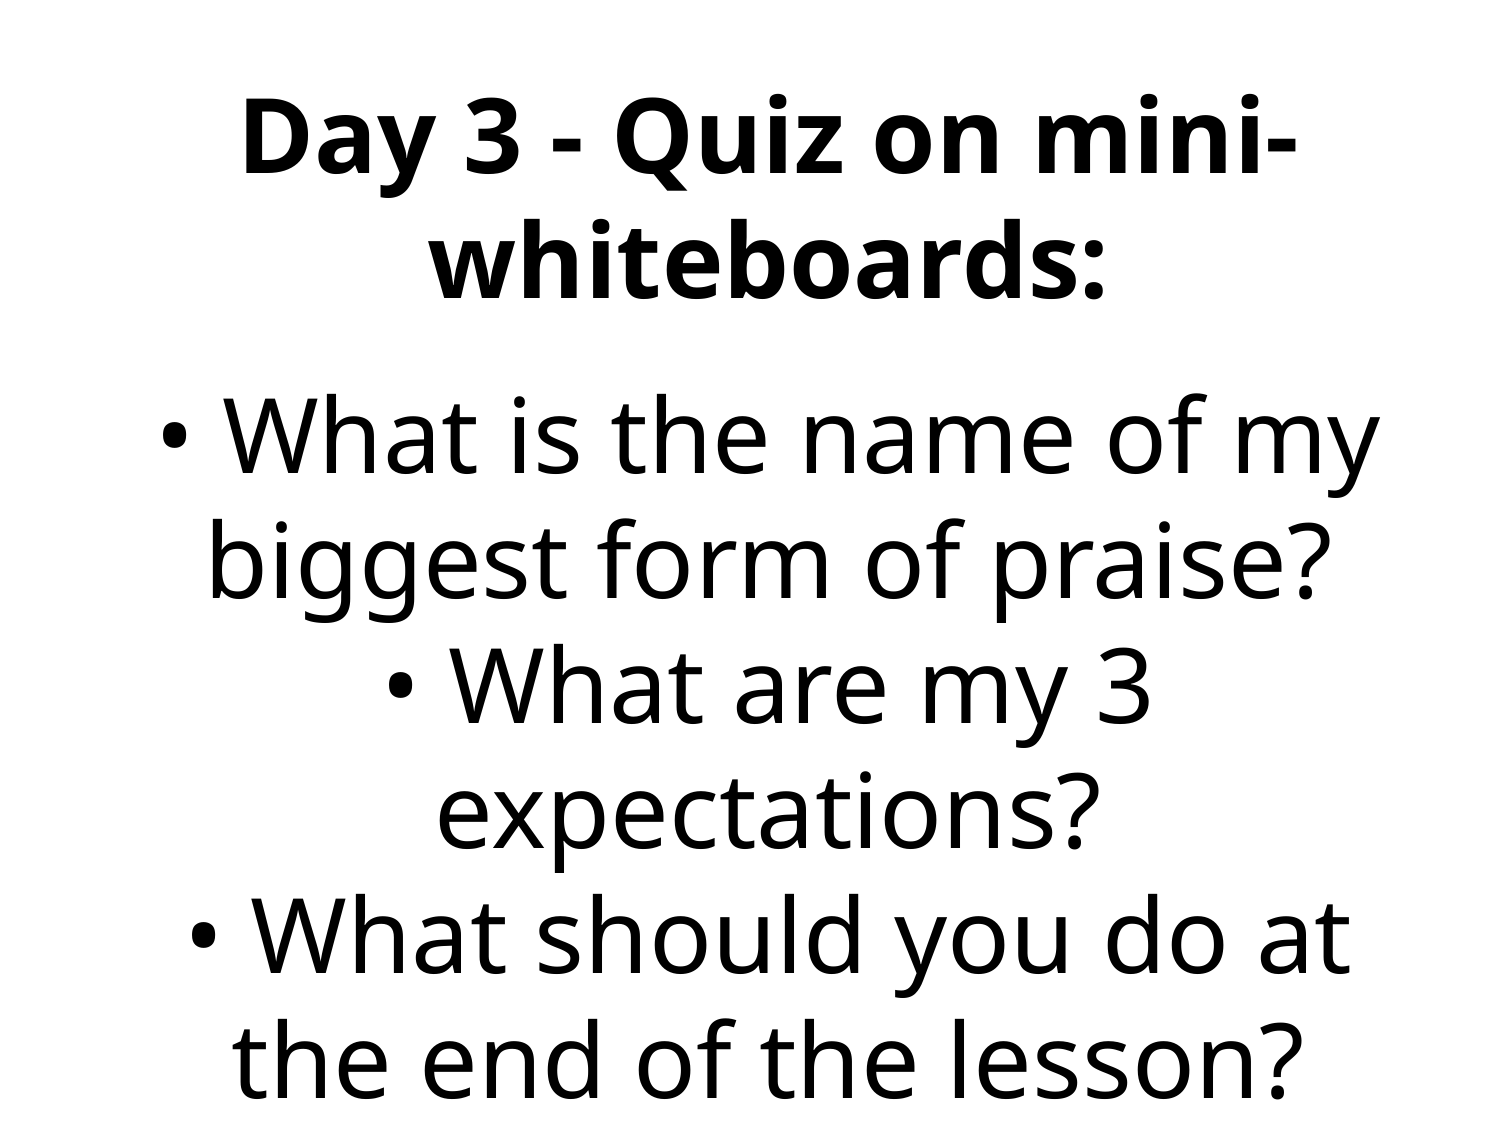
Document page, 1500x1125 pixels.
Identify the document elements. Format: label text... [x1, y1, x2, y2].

text_box Day 3 - Quiz on mini-whiteboards: • What is the name of my biggest form of praise? • What are my 3 expectations? • What should you do at the end of the lesson? [99, 62, 1438, 1125]
